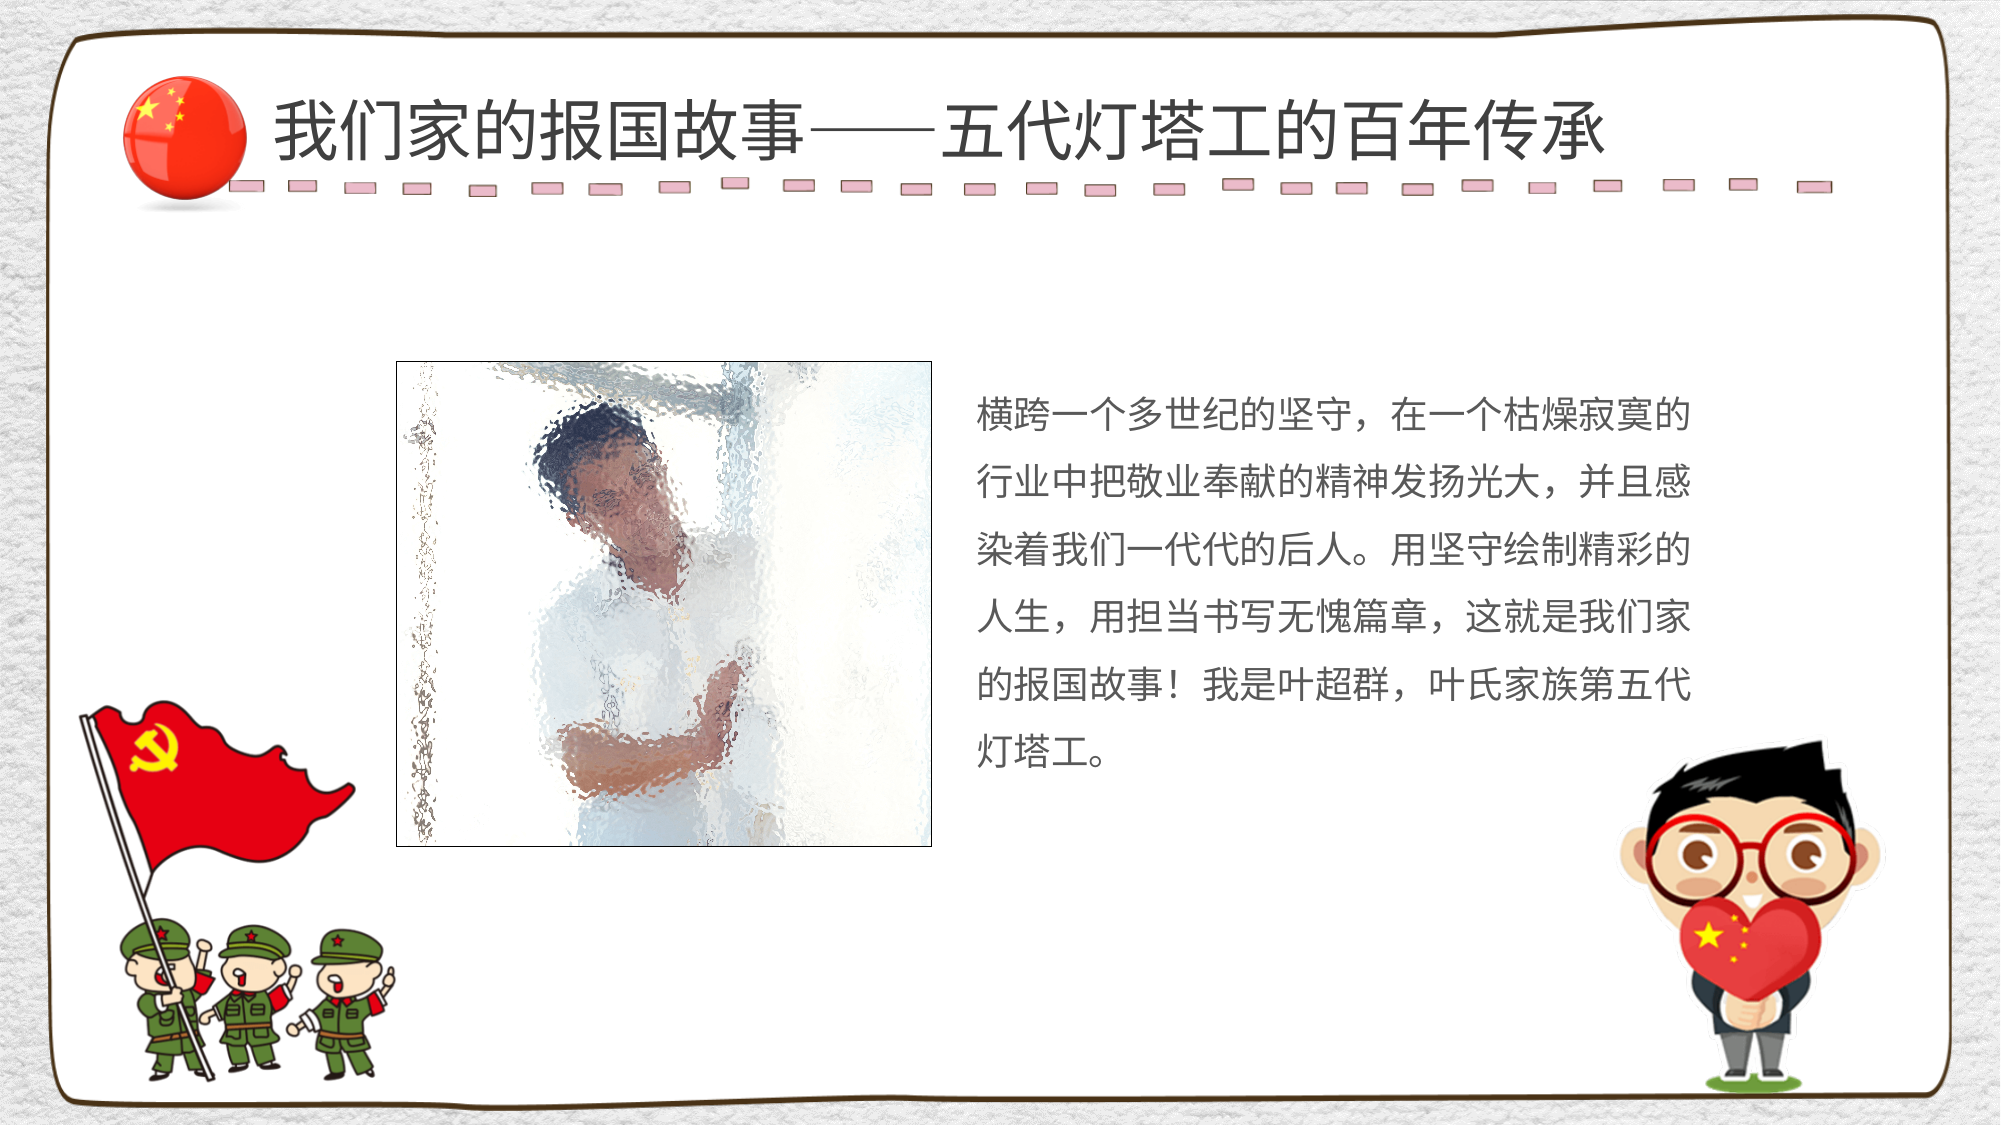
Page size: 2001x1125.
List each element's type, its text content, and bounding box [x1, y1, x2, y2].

picture [0, 0, 2001, 1125]
text_box 横跨一个多世纪的坚守，在一个枯燥寂寞的行业中把敬业奉献的精神发扬光大，并且感染着我们一代代的后人。用坚守绘制精彩的人生，用担当书写无愧篇章，这就是我们家的报国故事！我是叶超群，叶氏家族第五代灯塔工。 [961, 361, 1707, 781]
text_box 我们家的报国故事——五代灯塔工的百年传承 [281, 81, 1879, 177]
